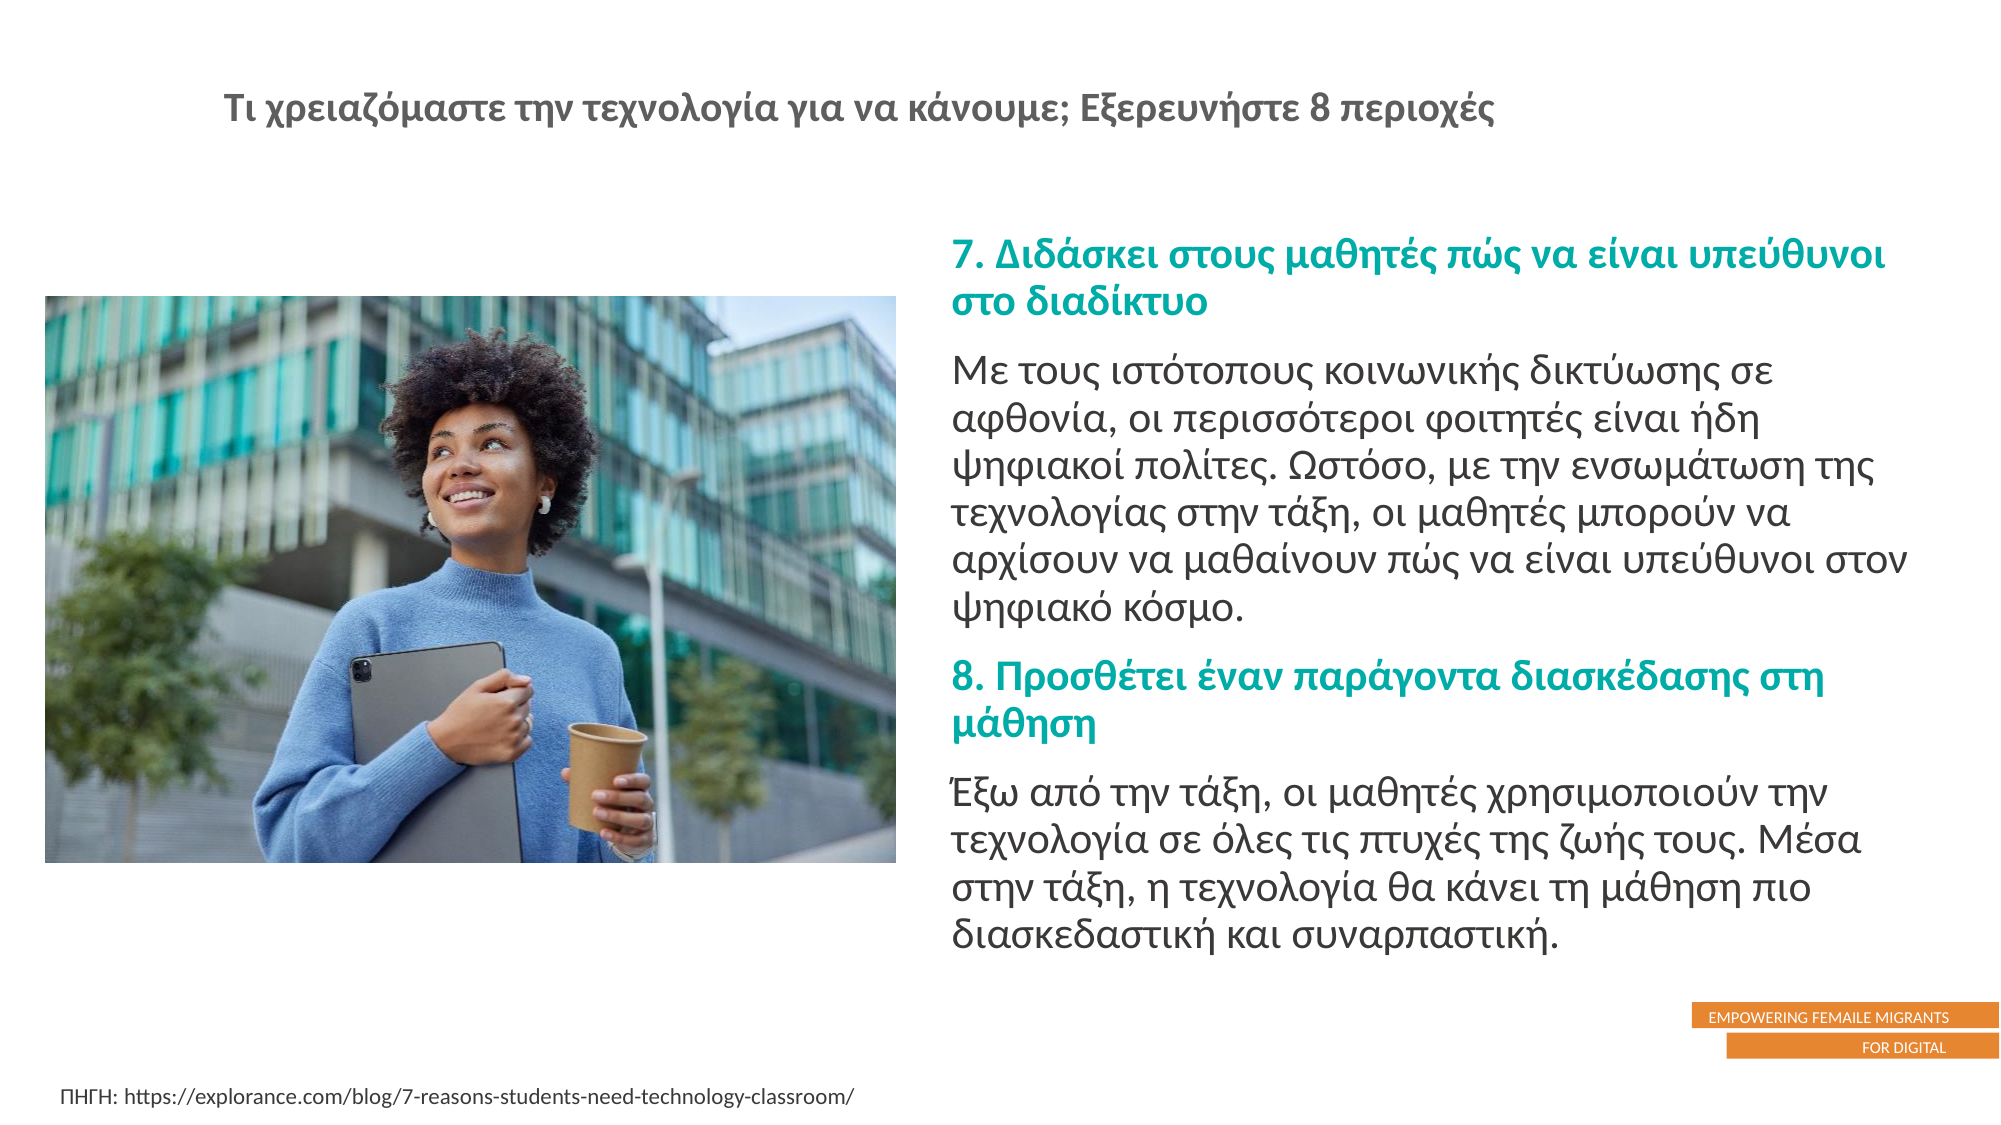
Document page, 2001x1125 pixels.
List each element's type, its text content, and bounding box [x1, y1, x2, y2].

picture [45, 296, 896, 863]
text_box 7. Διδάσκει στους μαθητές πώς να είναι υπεύθυνοι στο διαδίκτυο Με τους ιστότοπους κοινωνικής δικτύωσης σε αφθονία, οι περισσότεροι φοιτητές είναι ήδη ψηφιακοί πολίτες. Ωστόσο, με την ενσωμάτωση της τεχνολογίας στην τάξη, οι μαθητές μπορούν να αρχίσουν να μαθαίνουν πώς να είναι υπεύθυνοι στον ψηφιακό κόσμο. 8. Προσθέτει έναν παράγοντα διασκέδασης στη μάθηση Έξω από την τάξη, οι μαθητές χρησιμοποιούν την τεχνολογία σε όλες τις πτυχές της ζωής τους. Μέσα στην τάξη, η τεχνολογία θα κάνει τη μάθηση πιο διασκεδαστική και συναρπαστική. [936, 223, 1941, 1023]
text_box Τι χρειαζόμαστε την τεχνολογία για να κάνουμε; Εξερευνήστε 8 περιοχές [209, 78, 1948, 235]
text_box ΠΗΓΗ: https://explorance.com/blog/7-reasons-students-need-technology-classroom/ [45, 1073, 973, 1117]
